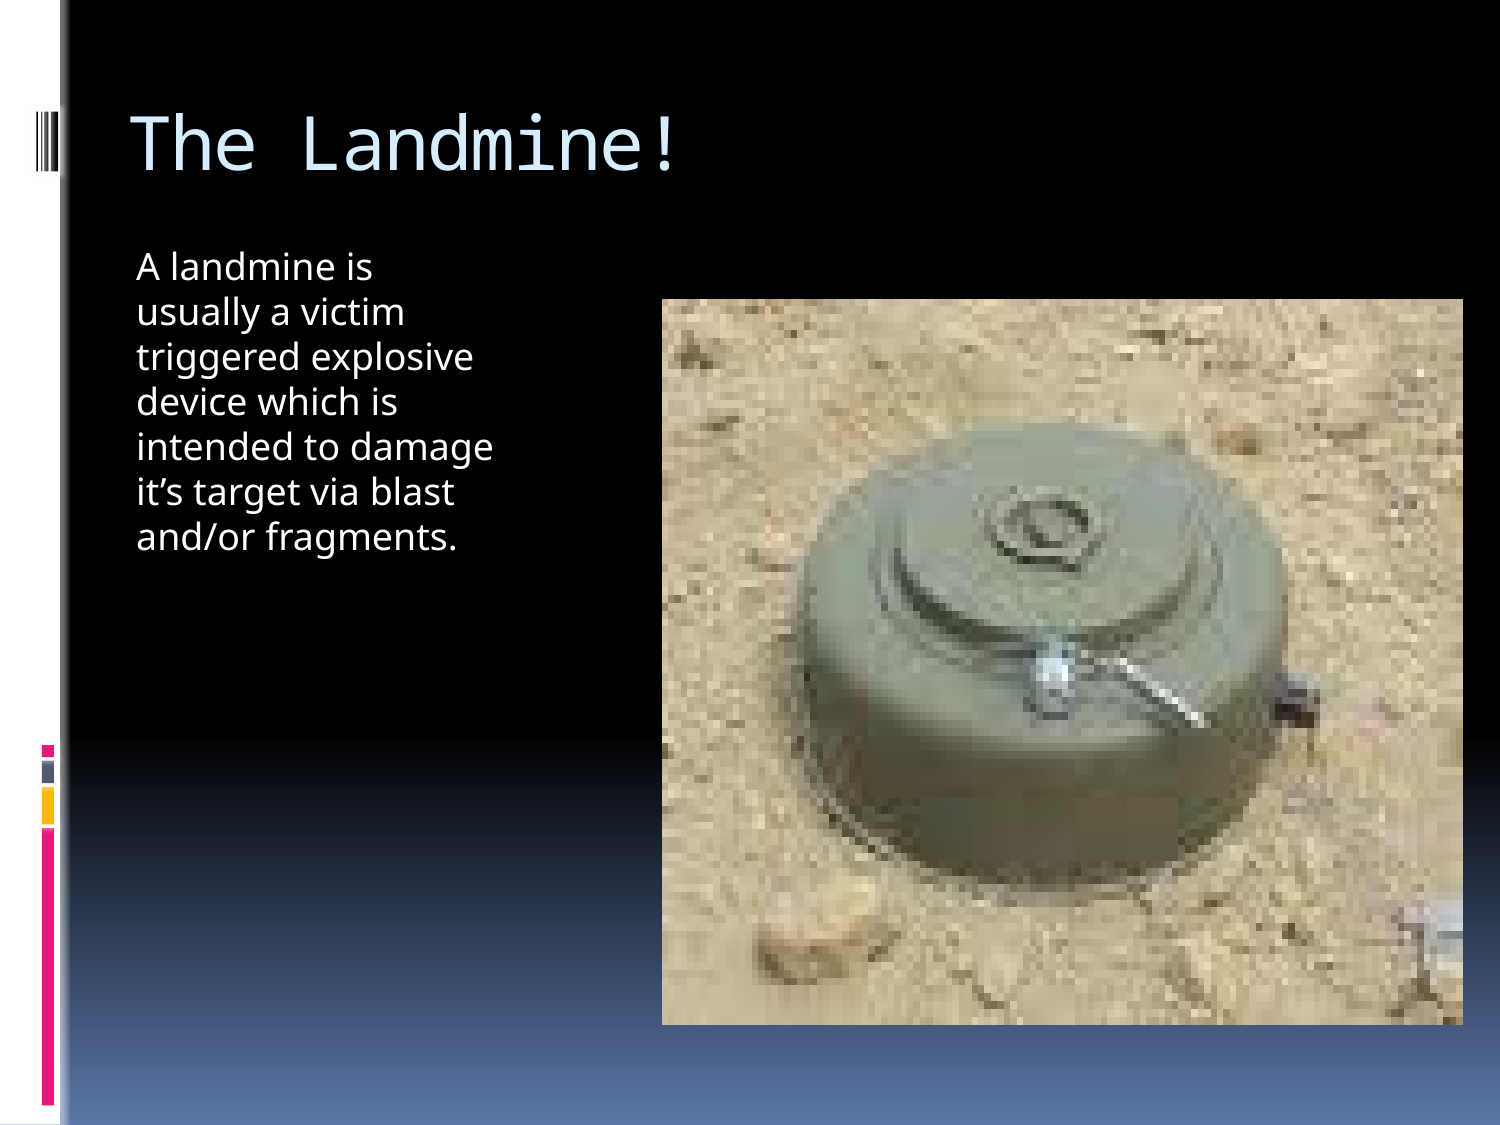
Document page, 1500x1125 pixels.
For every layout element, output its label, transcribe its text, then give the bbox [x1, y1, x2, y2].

title The Landmine! [112, 44, 1463, 236]
list A landmine is usually a victim triggered explosive device which is intended to damage it’s target via blast and/or fragments. [112, 235, 525, 986]
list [662, 299, 1463, 1026]
